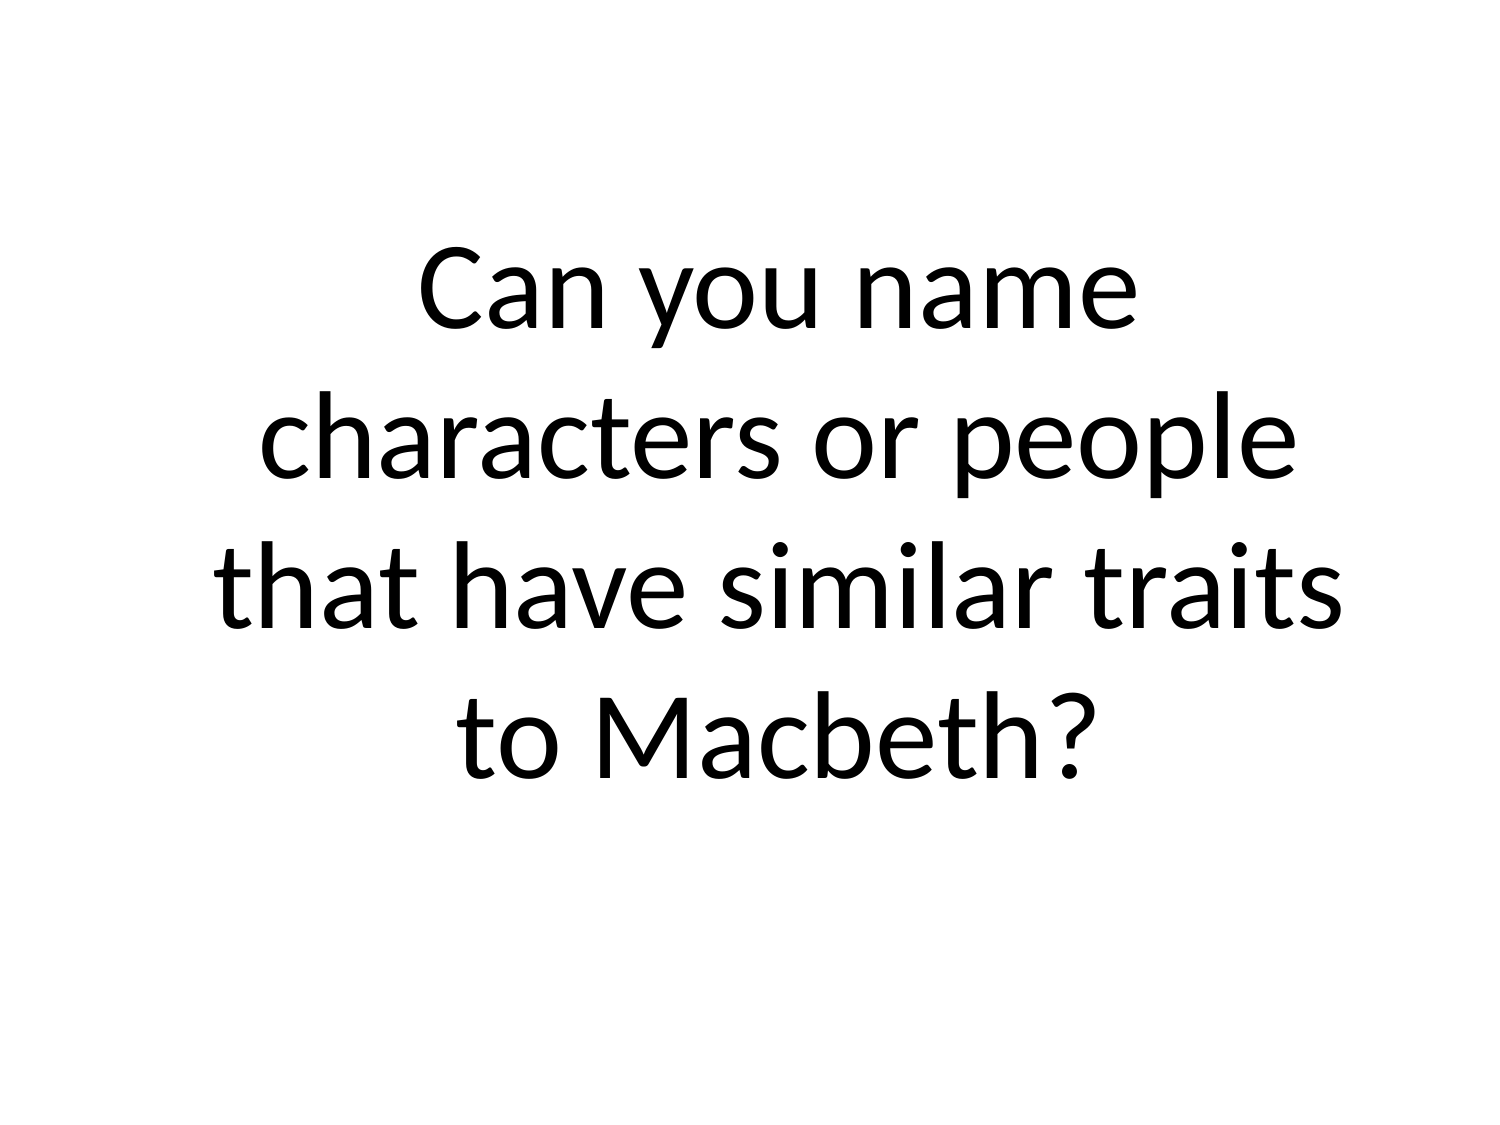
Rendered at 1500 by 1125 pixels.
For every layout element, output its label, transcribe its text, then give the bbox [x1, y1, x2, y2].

text_box Can you name characters or people that have similar traits to Macbeth? [171, 196, 1388, 811]
